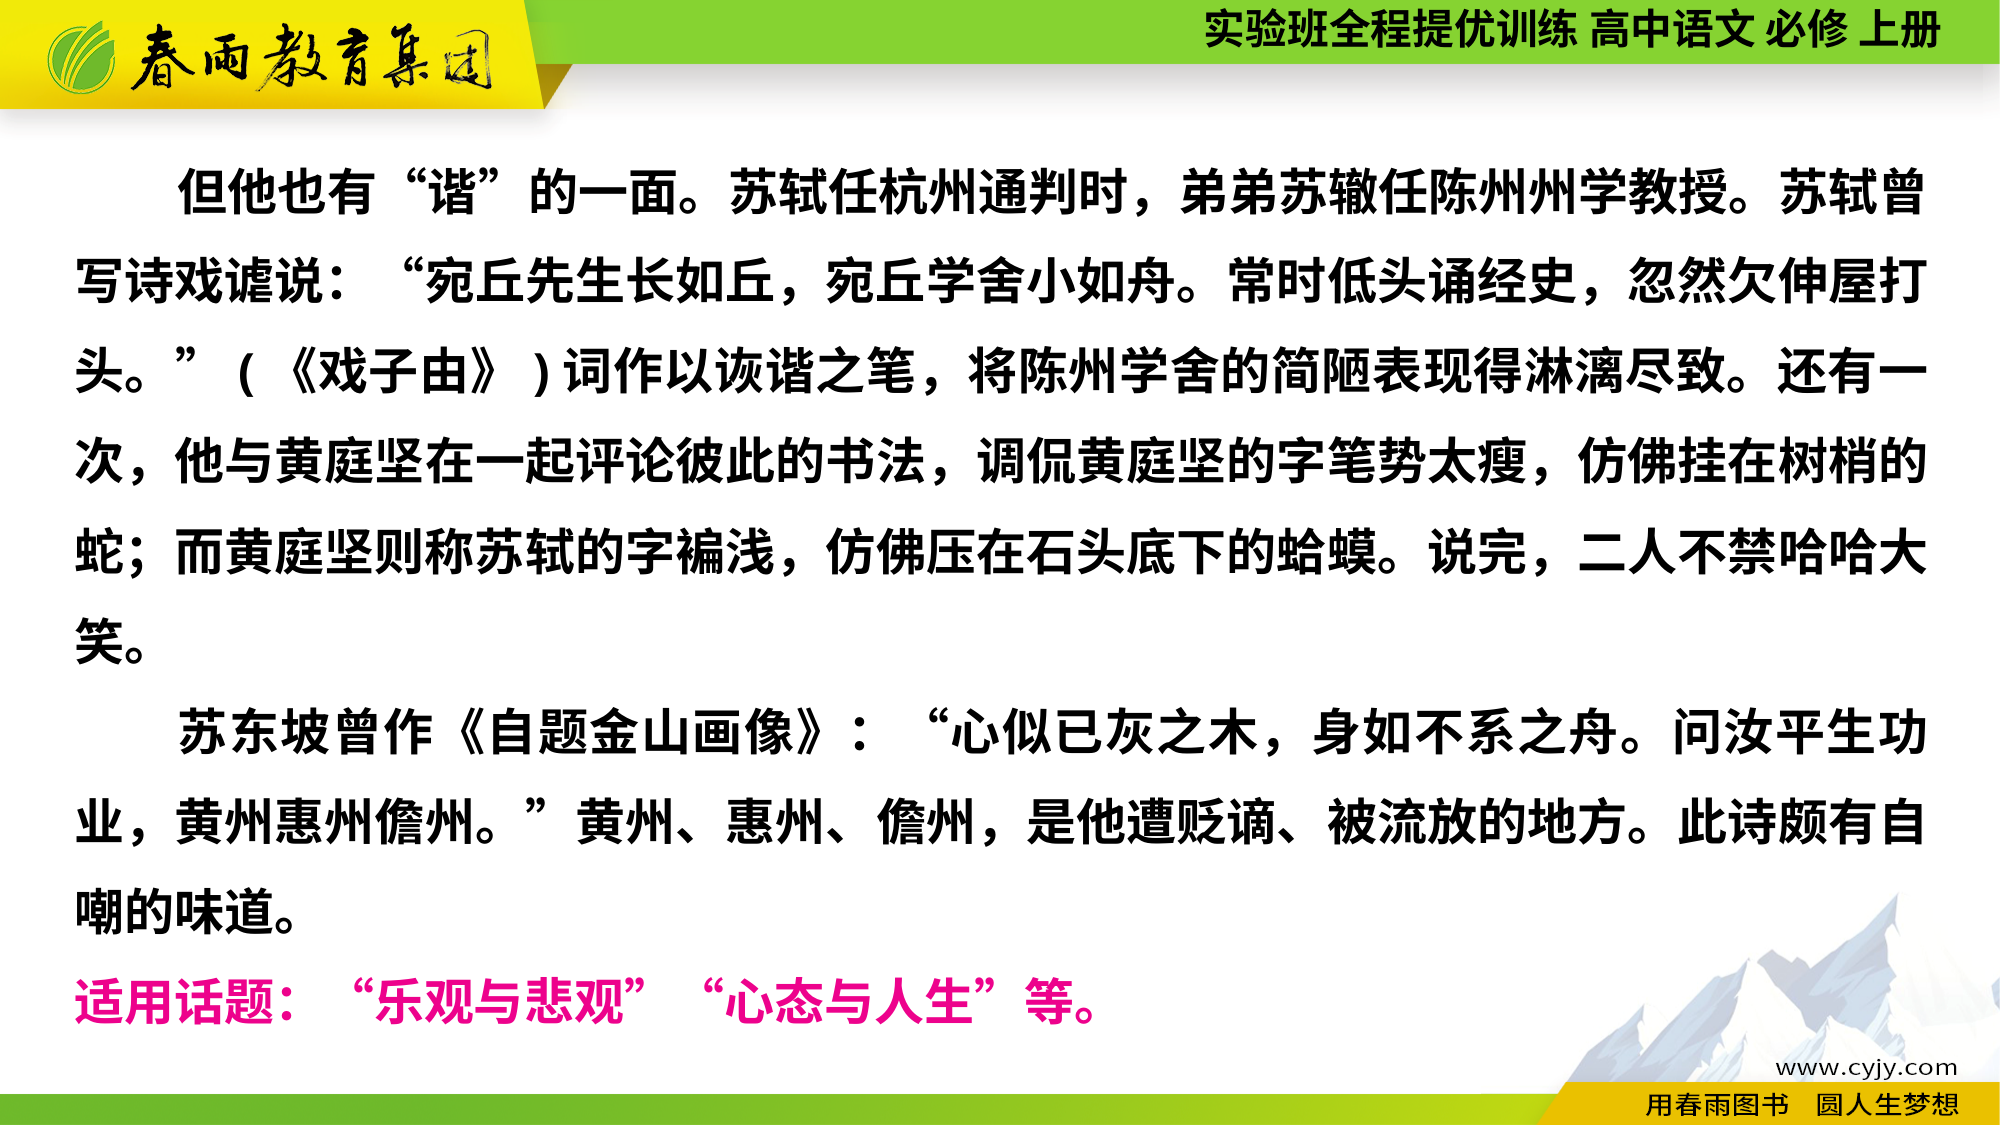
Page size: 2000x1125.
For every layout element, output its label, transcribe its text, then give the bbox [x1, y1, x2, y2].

list 但他也有“谐”的一面。苏轼任杭州通判时，弟弟苏辙任陈州州学教授。苏轼曾写诗戏谑说：“宛丘先生长如丘，宛丘学舍小如舟。常时低头诵经史，忽然欠伸屋打头。”(《戏子由》)词作以诙谐之笔，将陈州学舍的简陋表现得淋漓尽致。还有一次，他与黄庭坚在一起评论彼此的书法，调侃黄庭坚的字笔势太瘦，仿佛挂在树梢的蛇；而黄庭坚则称苏轼的字褊浅，仿佛压在石头底下的蛤蟆。说完，二人不禁哈哈大笑。 苏东坡曾作《自题金山画像》：“心似已灰之木，身如不系之舟。问汝平生功业，黄州惠州儋州。”黄州、惠州、儋州，是他遭贬谪、被流放的地方。此诗颇有自嘲的味道。 适用话题：“乐观与悲观”“心态与人生”等。 [59, 122, 1944, 1047]
picture [0, 0, 2000, 1125]
